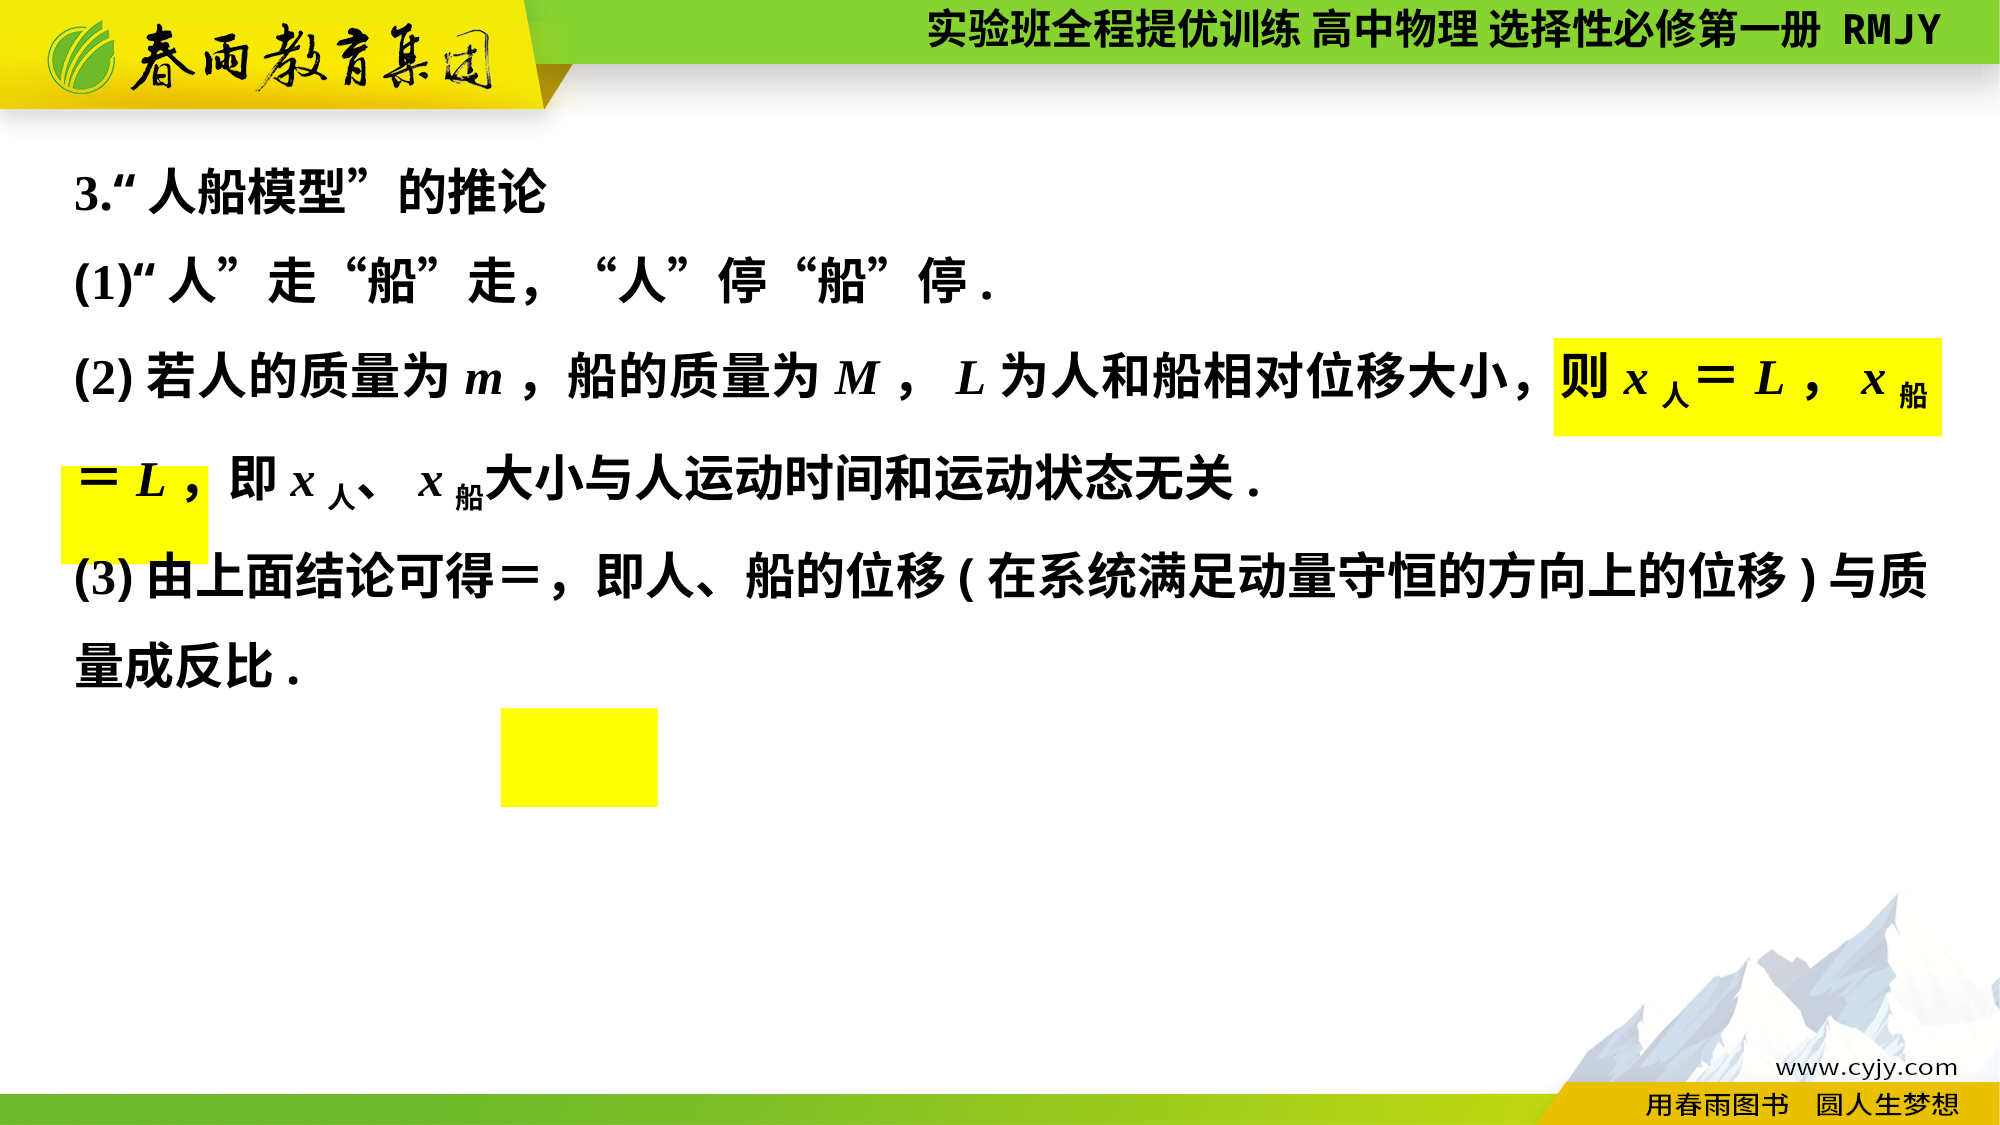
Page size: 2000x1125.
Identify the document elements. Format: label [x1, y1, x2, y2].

picture [0, 0, 2000, 1125]
text_box [1553, 338, 1942, 437]
text_box [500, 708, 658, 807]
text_box [61, 466, 209, 565]
